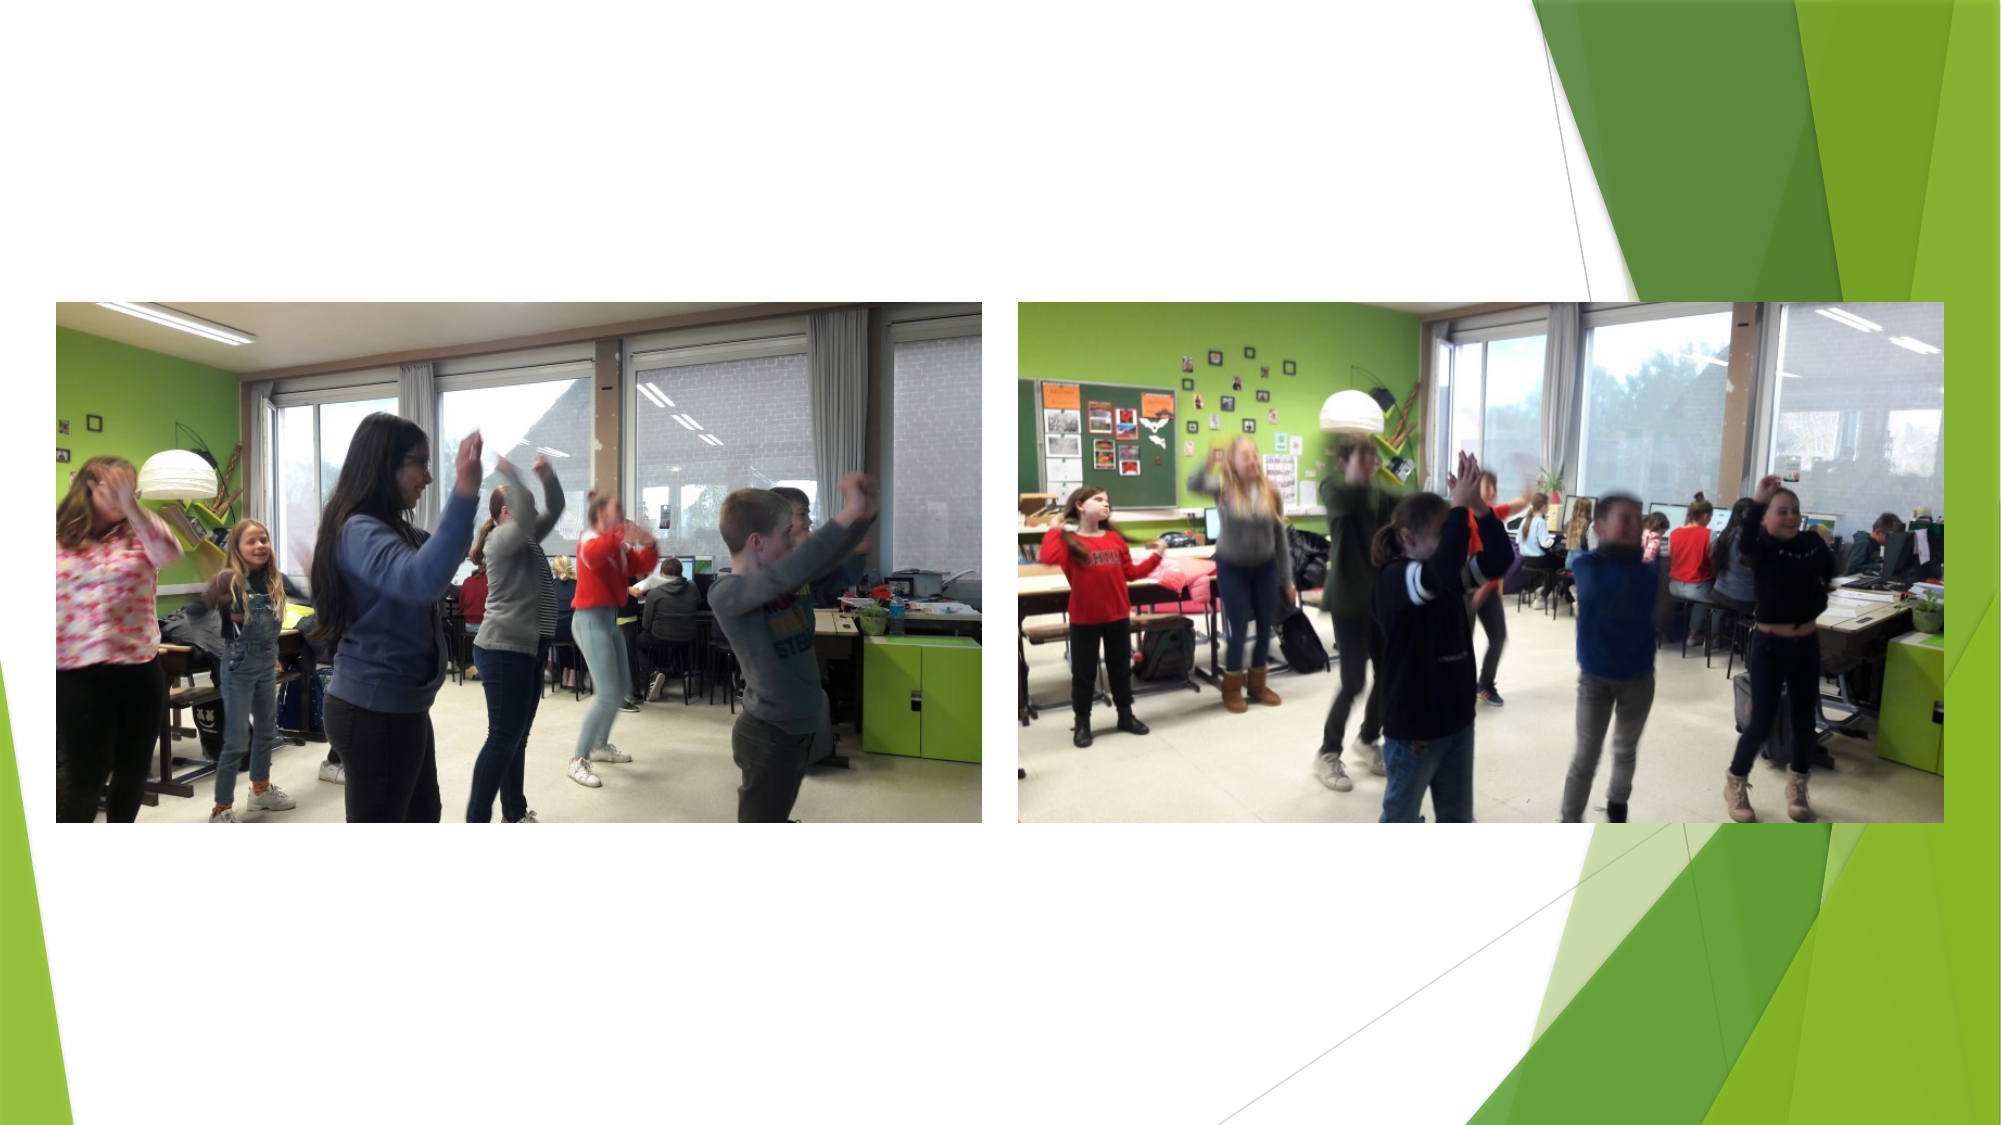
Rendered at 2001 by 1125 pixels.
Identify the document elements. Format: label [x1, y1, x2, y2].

picture [1018, 301, 1945, 824]
picture [55, 301, 982, 824]
